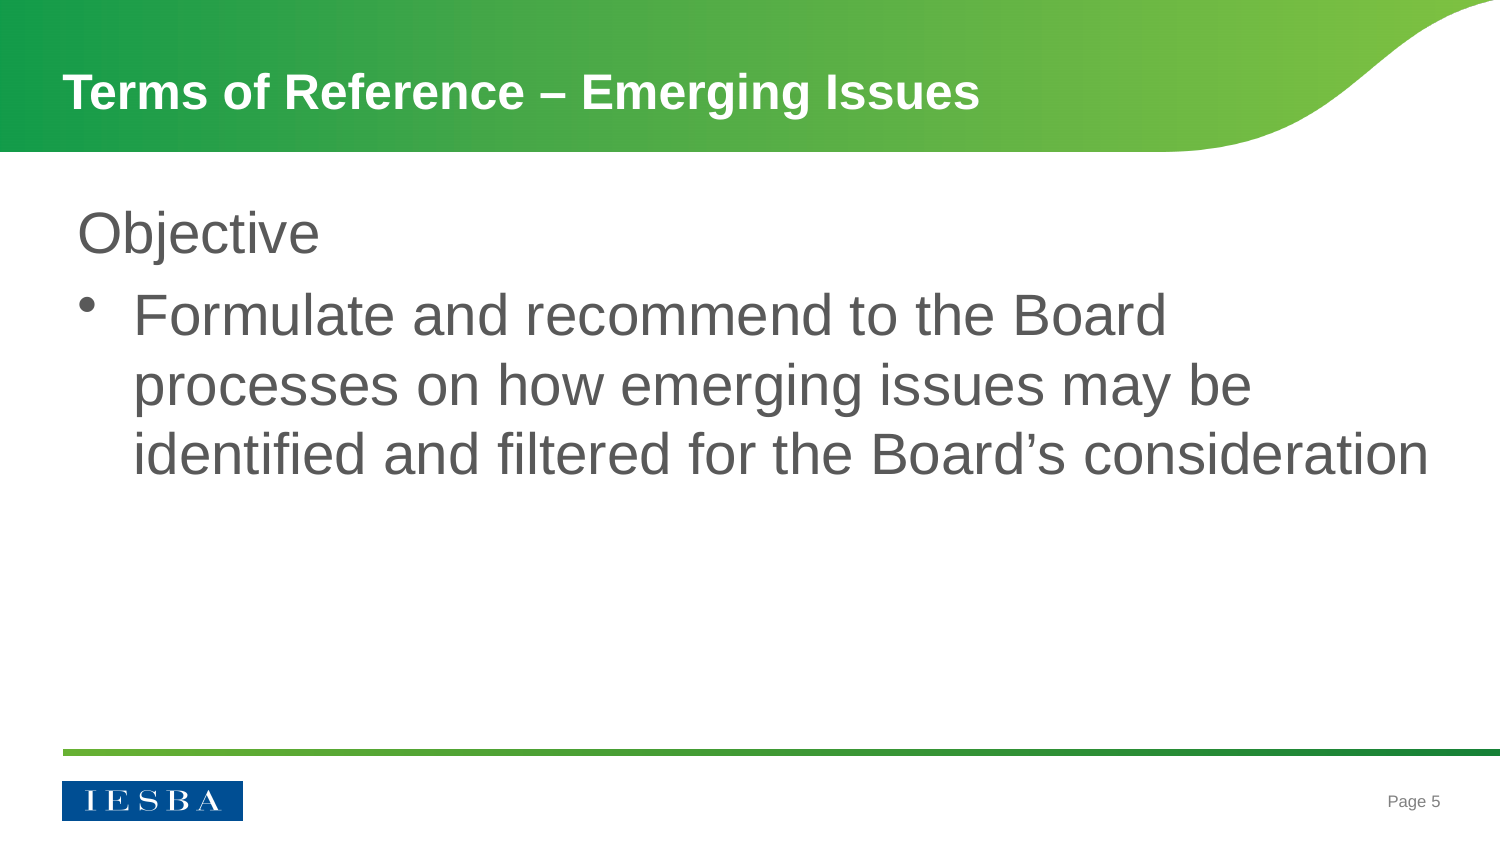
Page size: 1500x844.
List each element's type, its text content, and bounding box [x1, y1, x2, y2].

picture [0, 0, 1497, 152]
list Objective Formulate and recommend to the Board processes on how emerging issues may be identified and filtered for the Board’s consideration [62, 187, 1450, 694]
picture [62, 781, 243, 821]
title Terms of Reference – Emerging Issues [62, 56, 1300, 122]
